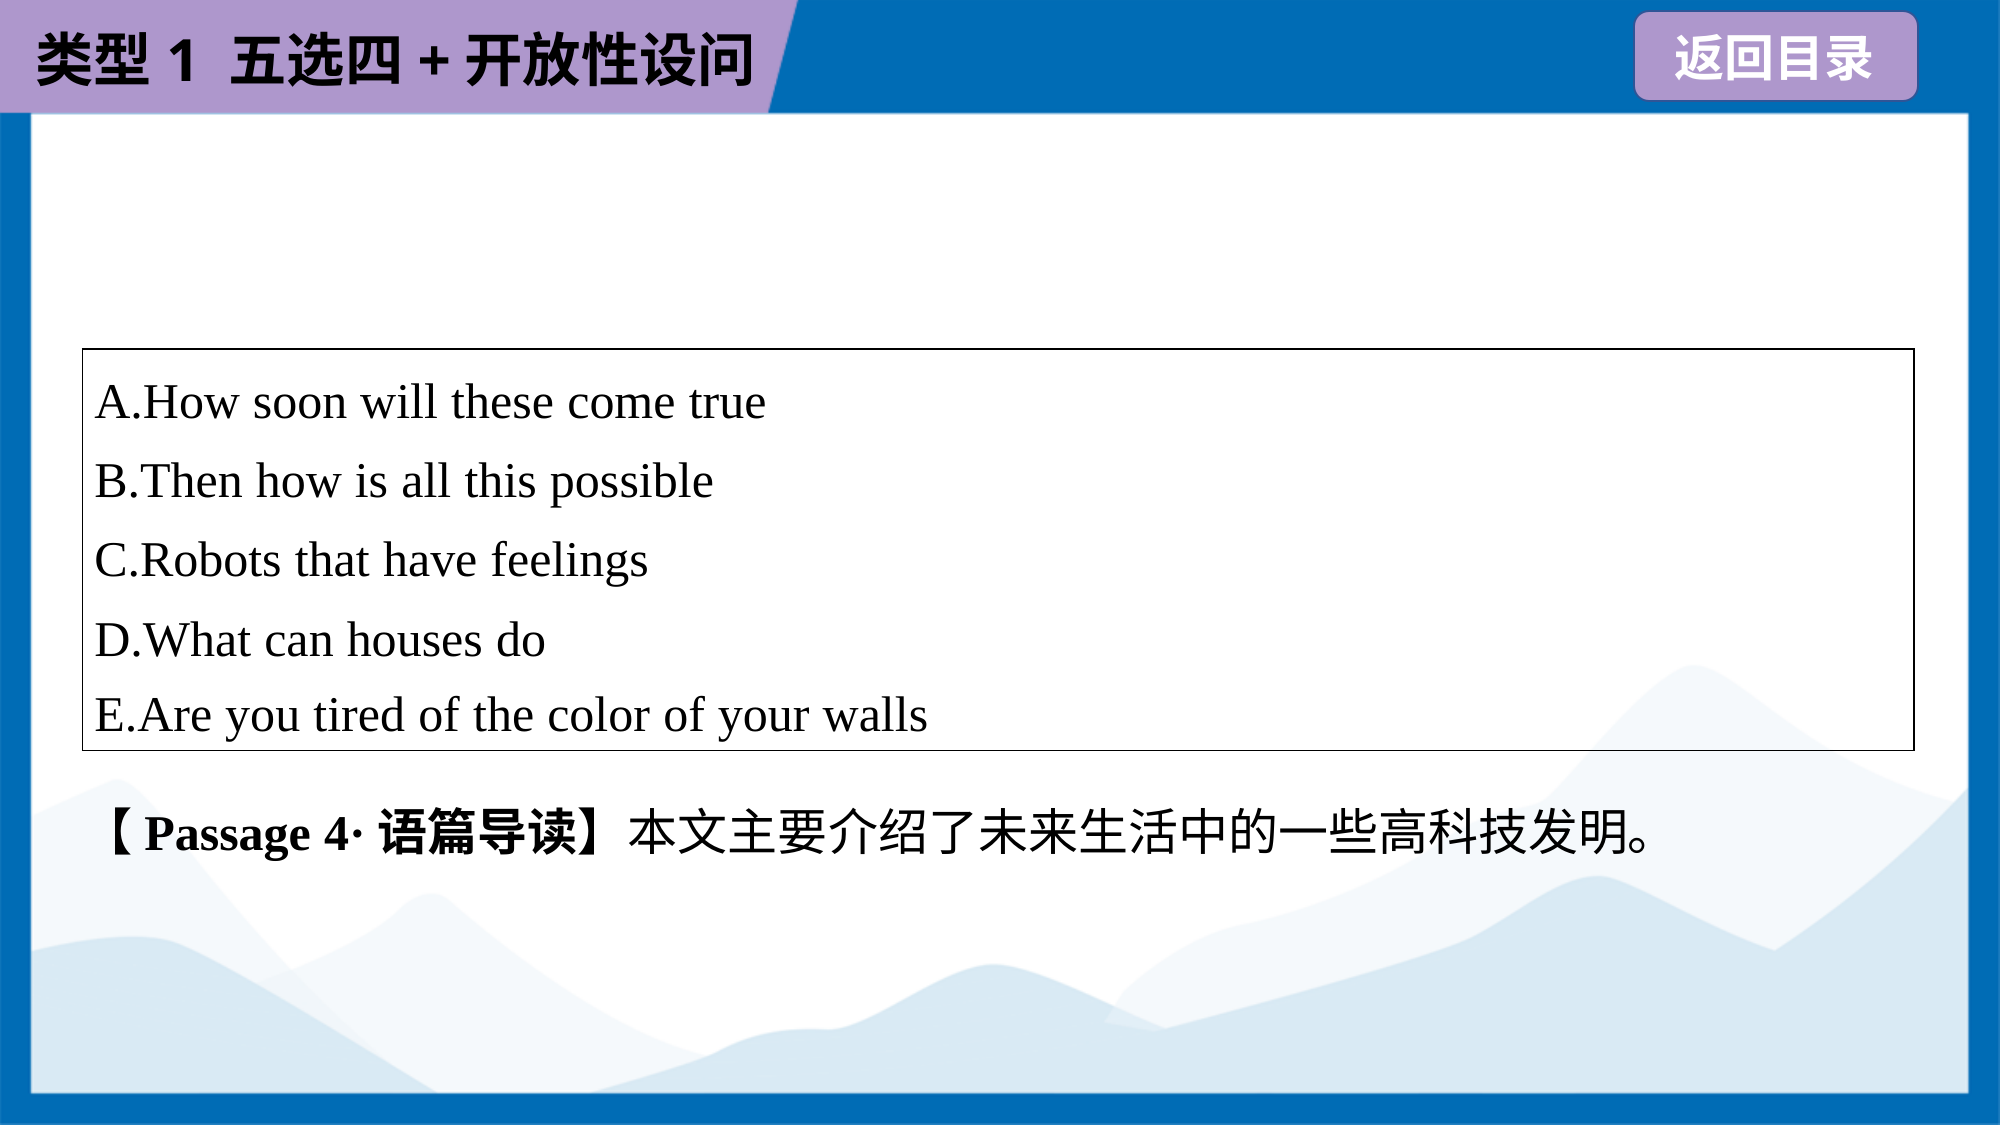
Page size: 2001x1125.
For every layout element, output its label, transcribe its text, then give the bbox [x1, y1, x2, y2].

text_box 【Passage 4·语篇导读】本文主要介绍了未来生活中的一些高科技发明。 [82, 772, 1917, 851]
table_header A.How soon will these come true B.Then how is all this possible C.Robots that have feelings D.What can houses do E.Are you tired of the color of your walls [83, 350, 1913, 750]
picture [0, 0, 2000, 1125]
